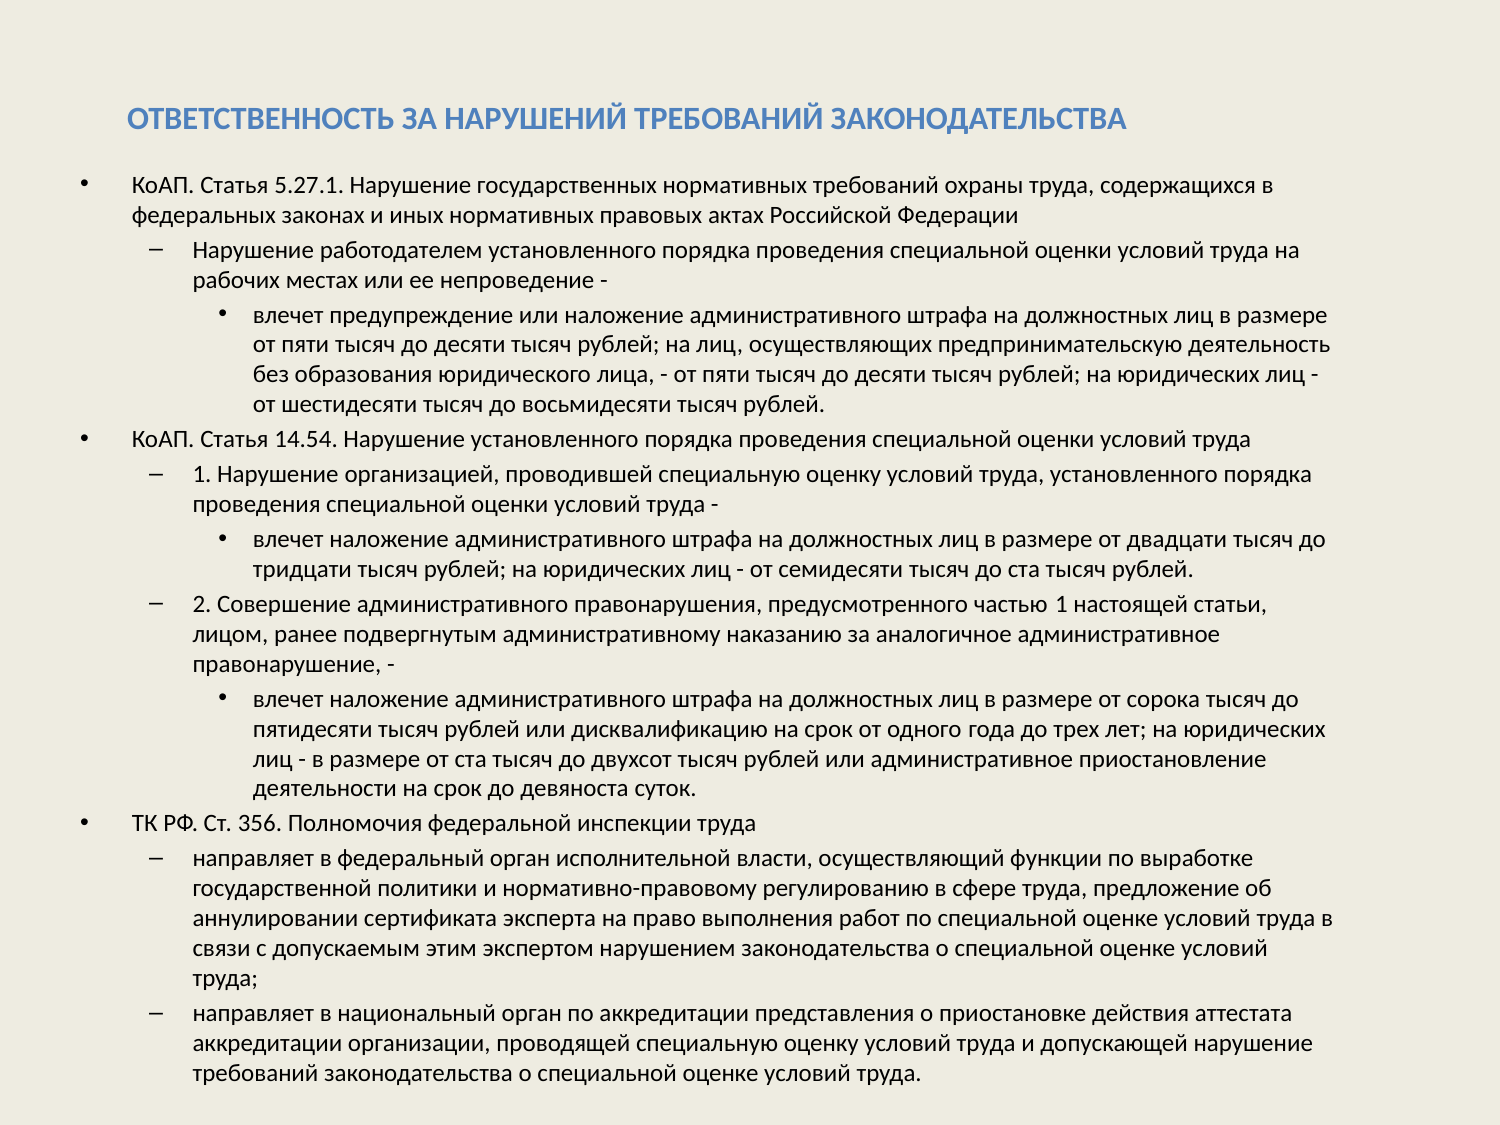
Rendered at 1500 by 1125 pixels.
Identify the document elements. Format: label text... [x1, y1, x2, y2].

title ОТВЕТСТВЕННОСТЬ ЗА НАРУШЕНИЙ ТРЕБОВАНИЙ ЗАКОНОДАТЕЛЬСТВА [112, 66, 1341, 144]
list КоАП. Статья 5.27.1. Нарушение государственных нормативных требований охраны труда, содержащихся в федеральных законах и иных нормативных правовых актах Российской Федерации Нарушение работодателем установленного порядка проведения специальной оценки условий труда на рабочих местах или ее непроведение - влечет предупреждение или наложение административного штрафа на должностных лиц в размере от пяти тысяч до десяти тысяч рублей; на лиц, осуществляющих предпринимательскую деятельность без образования юридического лица, - от пяти тысяч до десяти тысяч рублей; на юридических лиц - от шестидесяти тысяч до восьмидесяти тысяч рублей. КоАП. Статья 14.54. Нарушение установленного порядка проведения специальной оценки условий труда 1. Нарушение организацией, проводившей специальную оценку условий труда, установленного порядка проведения специальной оценки условий труда - влечет наложение административного штрафа на должностных лиц в размере от двадцати тысяч до тридцати тысяч рублей; на юридических лиц - от семидесяти тысяч до ста тысяч рублей. 2. Совершение административного правонарушения, предусмотренного частью 1 настоящей статьи, лицом, ранее подвергнутым административному наказанию за аналогичное административное правонарушение, - влечет наложение административного штрафа на должностных лиц в размере от сорока тысяч до пятидесяти тысяч рублей или дисквалификацию на срок от одного года до трех лет; на юридических лиц - в размере от ста тысяч до двухсот тысяч рублей или административное приостановление деятельности на срок до девяноста суток. ТК РФ. Ст. 356. Полномочия федеральной инспекции труда направляет в федеральный орган исполнительной власти, осуществляющий функции по выработке государственной политики и нормативно-правовому регулированию в сфере труда, предложение об аннулировании сертификата эксперта на право выполнения работ по специальной оценке условий труда в связи с допускаемым этим экспертом нарушением законодательства о специальной оценке условий труда; направляет в национальный орган по аккредитации представления о приостановке действия аттестата аккредитации организации, проводящей специальную оценку условий труда и допускающей нарушение требований законодательства о специальной оценке условий труда. [64, 160, 1353, 1106]
